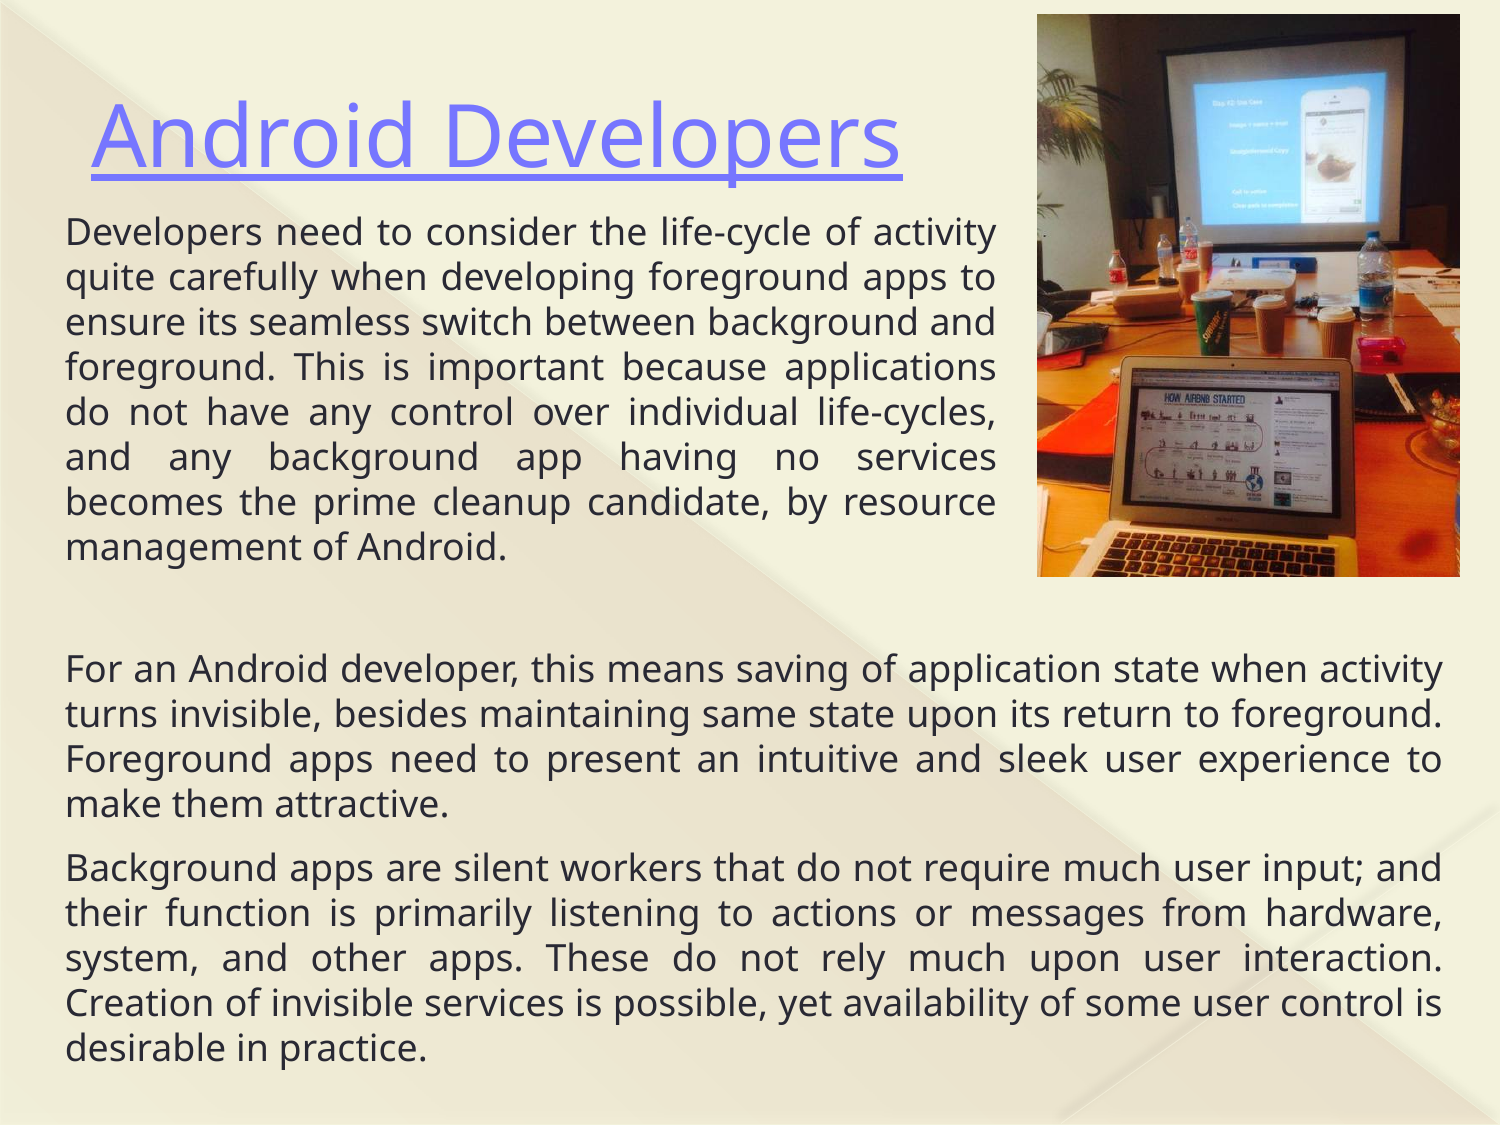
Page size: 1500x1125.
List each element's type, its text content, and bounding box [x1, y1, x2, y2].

picture [1037, 13, 1460, 577]
text_box Developers need to consider the life-cycle of activity quite carefully when developing foreground apps to ensure its seamless switch between background and foreground. This is important because applications do not have any control over individual life-cycles, and any background app having no services becomes the prime cleanup candidate, by resource management of Android. [49, 200, 1013, 576]
text_box For an Android developer, this means saving of application state when activity turns invisible, besides maintaining same state upon its return to foreground. Foreground apps need to present an intuitive and sleek user experience to make them attractive. [49, 637, 1460, 833]
title Android Developers [0, 24, 1027, 255]
text_box Background apps are silent workers that do not require much user input; and their function is primarily listening to actions or messages from hardware, system, and other apps. These do not rely much upon user interaction. Creation of invisible services is possible, yet availability of some user control is desirable in practice. [49, 837, 1460, 1077]
